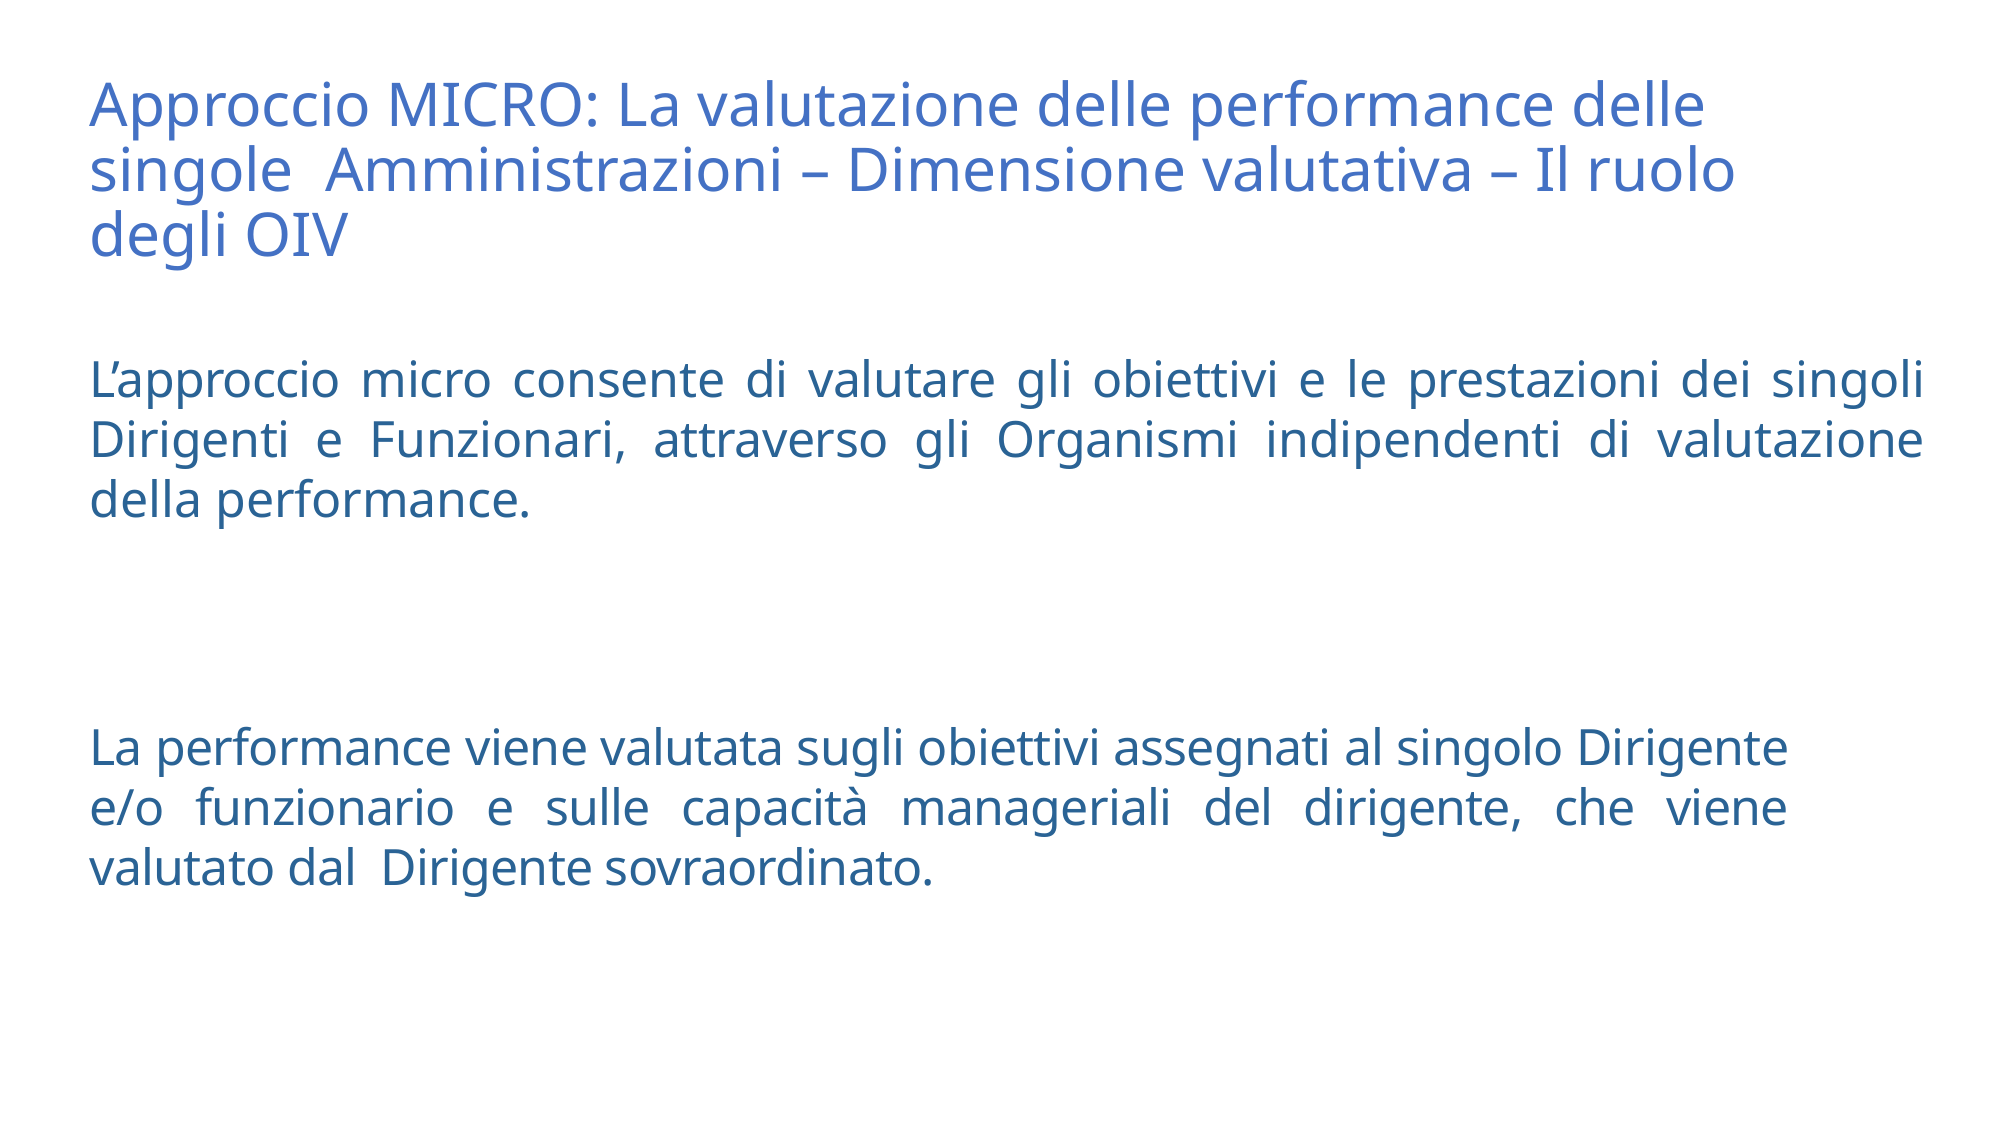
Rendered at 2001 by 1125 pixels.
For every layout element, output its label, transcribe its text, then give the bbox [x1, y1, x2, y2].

title Approccio MICRO: La valutazione delle performance delle singole Amministrazioni – Dimensione valutativa – Il ruolo degli OIV [87, 62, 1787, 269]
text_box L’approccio micro consente di valutare gli obiettivi e le prestazioni dei singoli Dirigenti e Funzionari, attraverso gli Organismi indipendenti di valutazione della performance. La performance viene valutata sugli obiettivi assegnati al singolo Dirigente e/o funzionario e sulle capacità manageriali del dirigente, che viene valutato dal Dirigente sovraordinato. [87, 345, 1925, 896]
